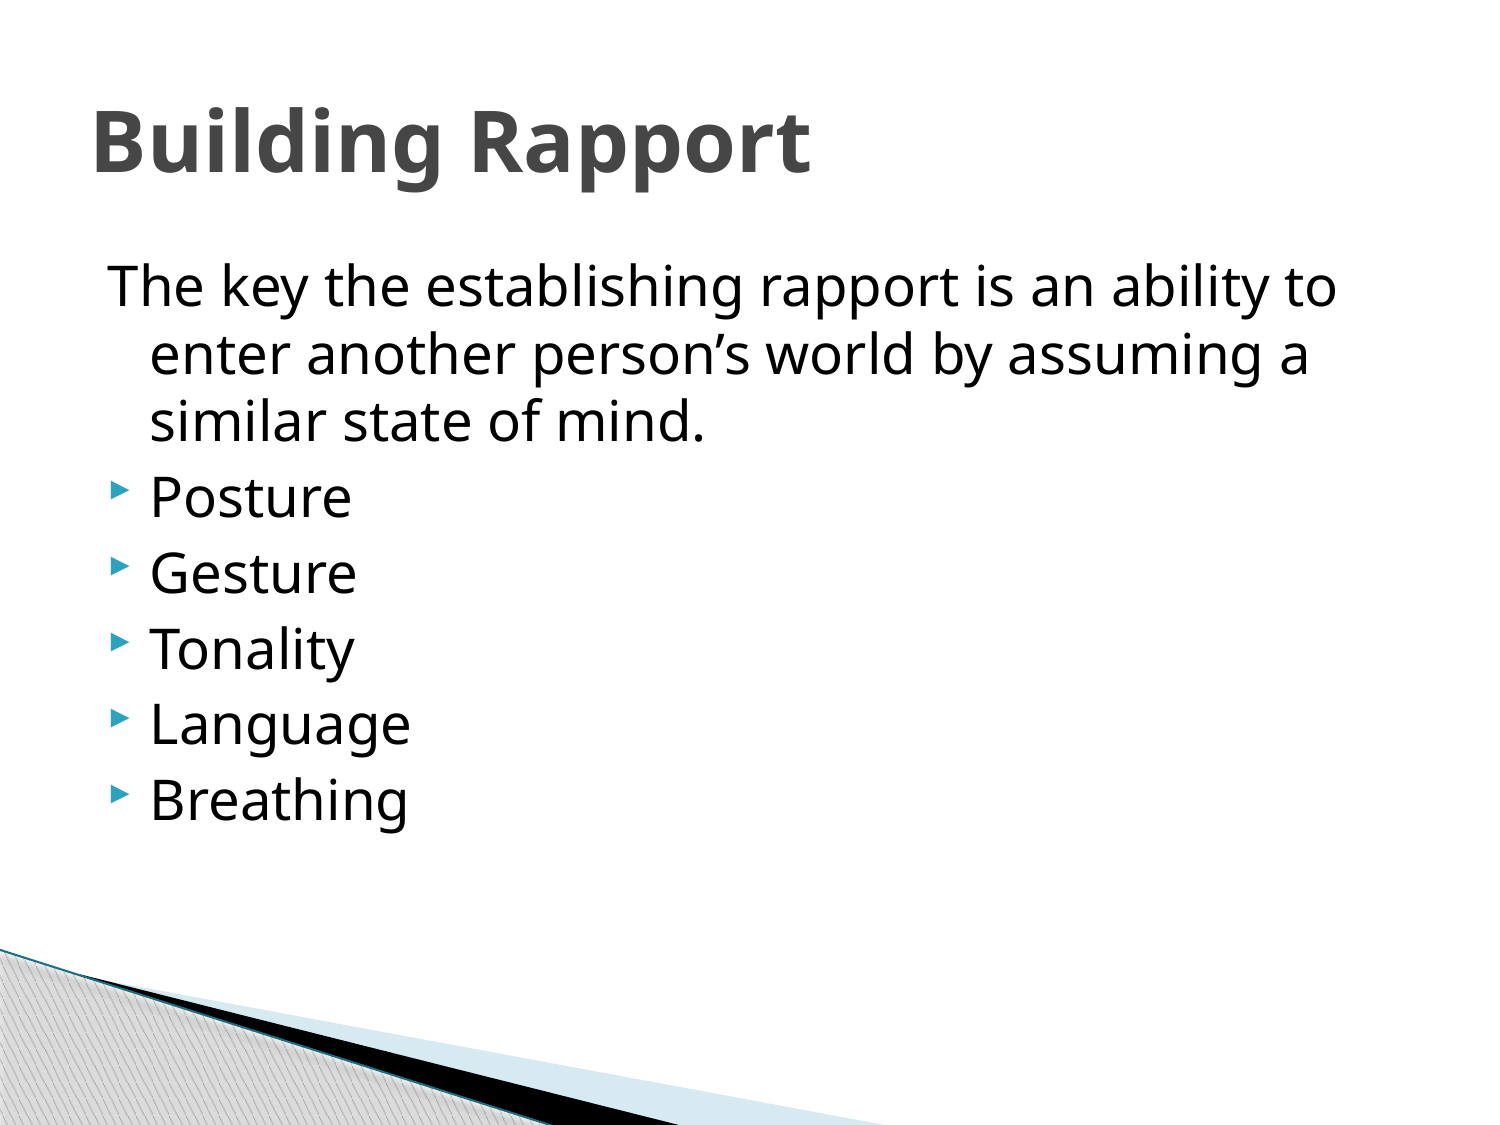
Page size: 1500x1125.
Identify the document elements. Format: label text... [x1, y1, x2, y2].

list The key the establishing rapport is an ability to enter another person’s world by assuming a similar state of mind. Posture Gesture Tonality Language Breathing [75, 243, 1425, 986]
title Building Rapport [75, 45, 1425, 233]
